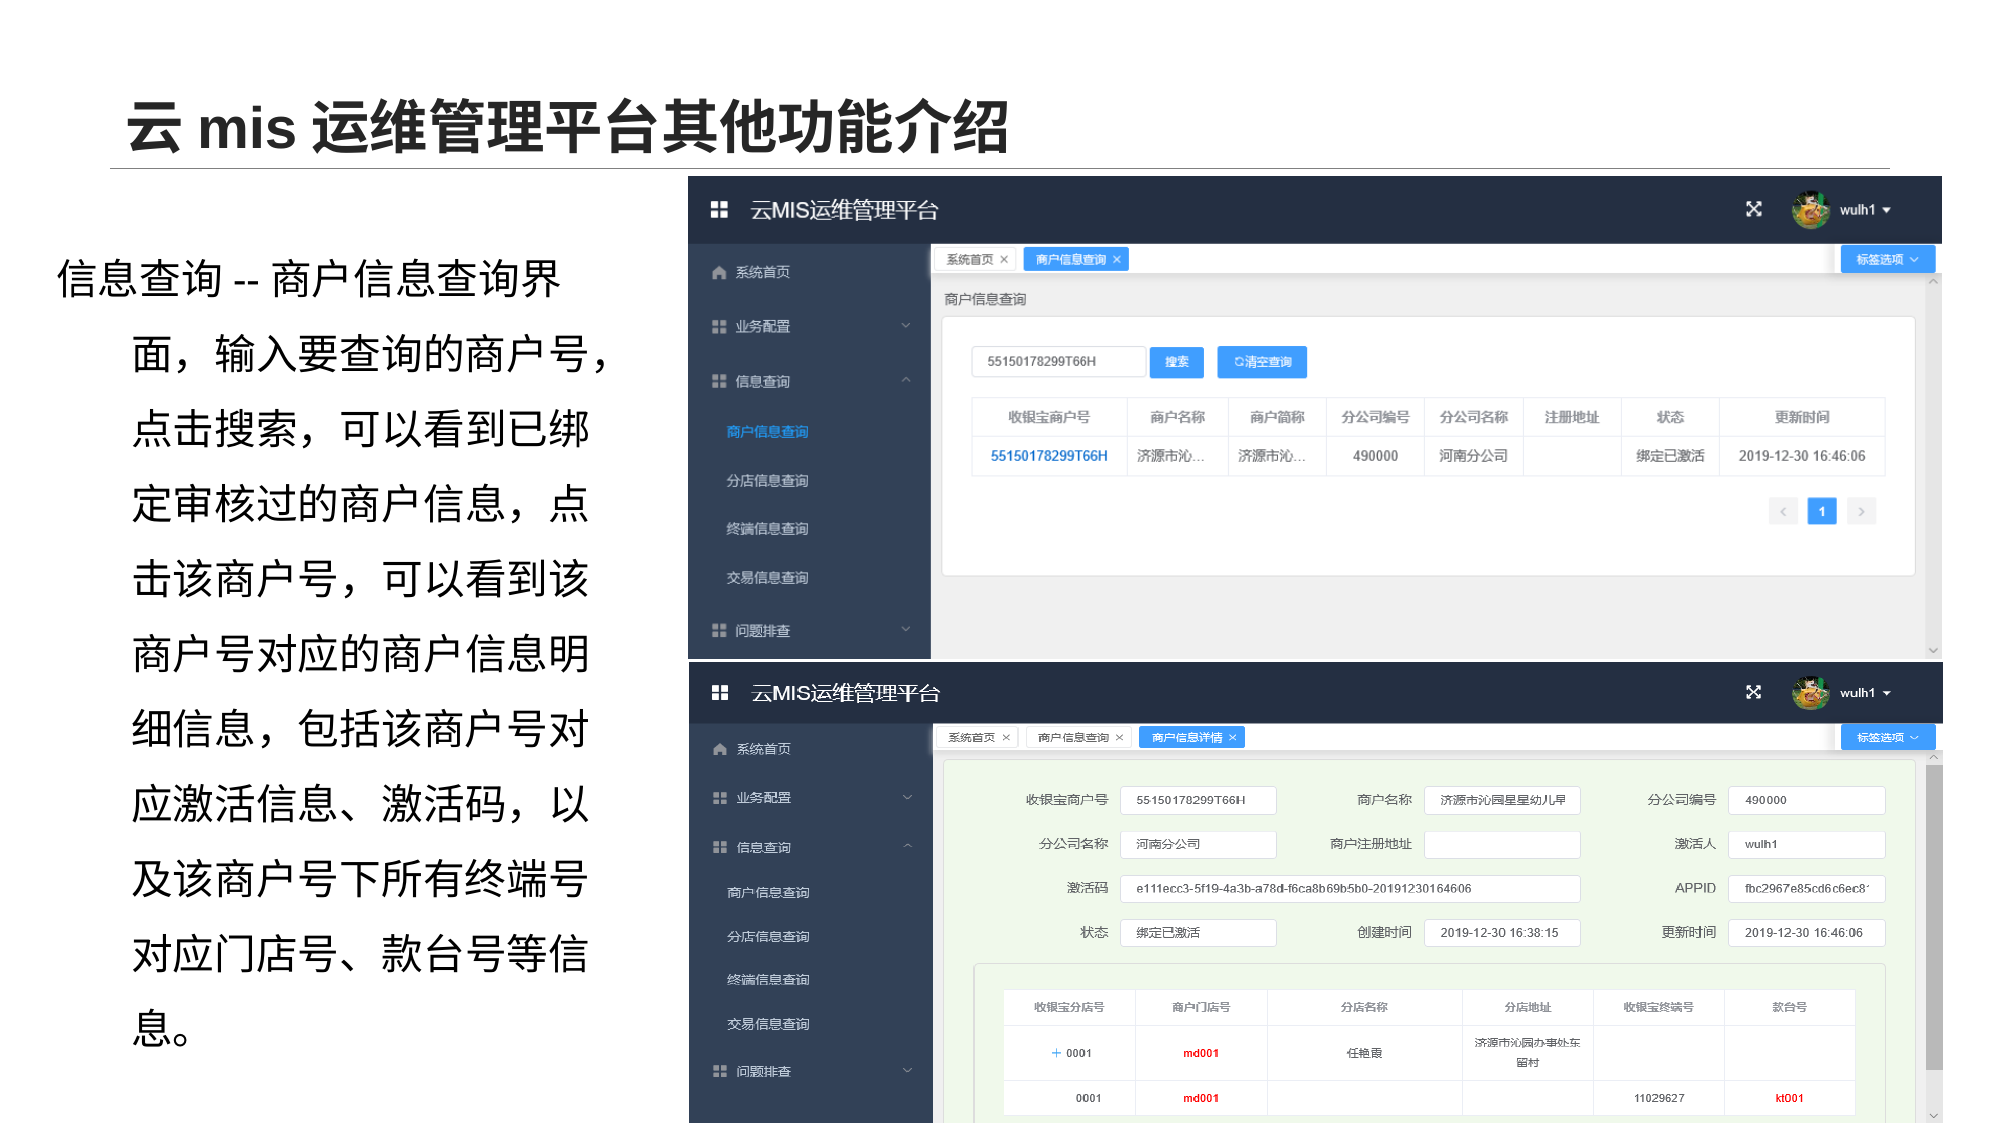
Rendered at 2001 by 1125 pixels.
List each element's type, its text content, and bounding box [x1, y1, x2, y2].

picture [687, 176, 1942, 659]
picture [689, 662, 1943, 1123]
title 云mis运维管理平台其他功能介绍 [109, 0, 1890, 169]
text_box 信息查询--商户信息查询界面，输入要查询的商户号，点击搜索，可以看到已绑定审核过的商户信息，点击该商户号，可以看到该商户号对应的商户信息明细信息，包括该商户号对应激活信息、激活码，以及该商户号下所有终端号对应门店号、款台号等信息。 [41, 220, 606, 1061]
